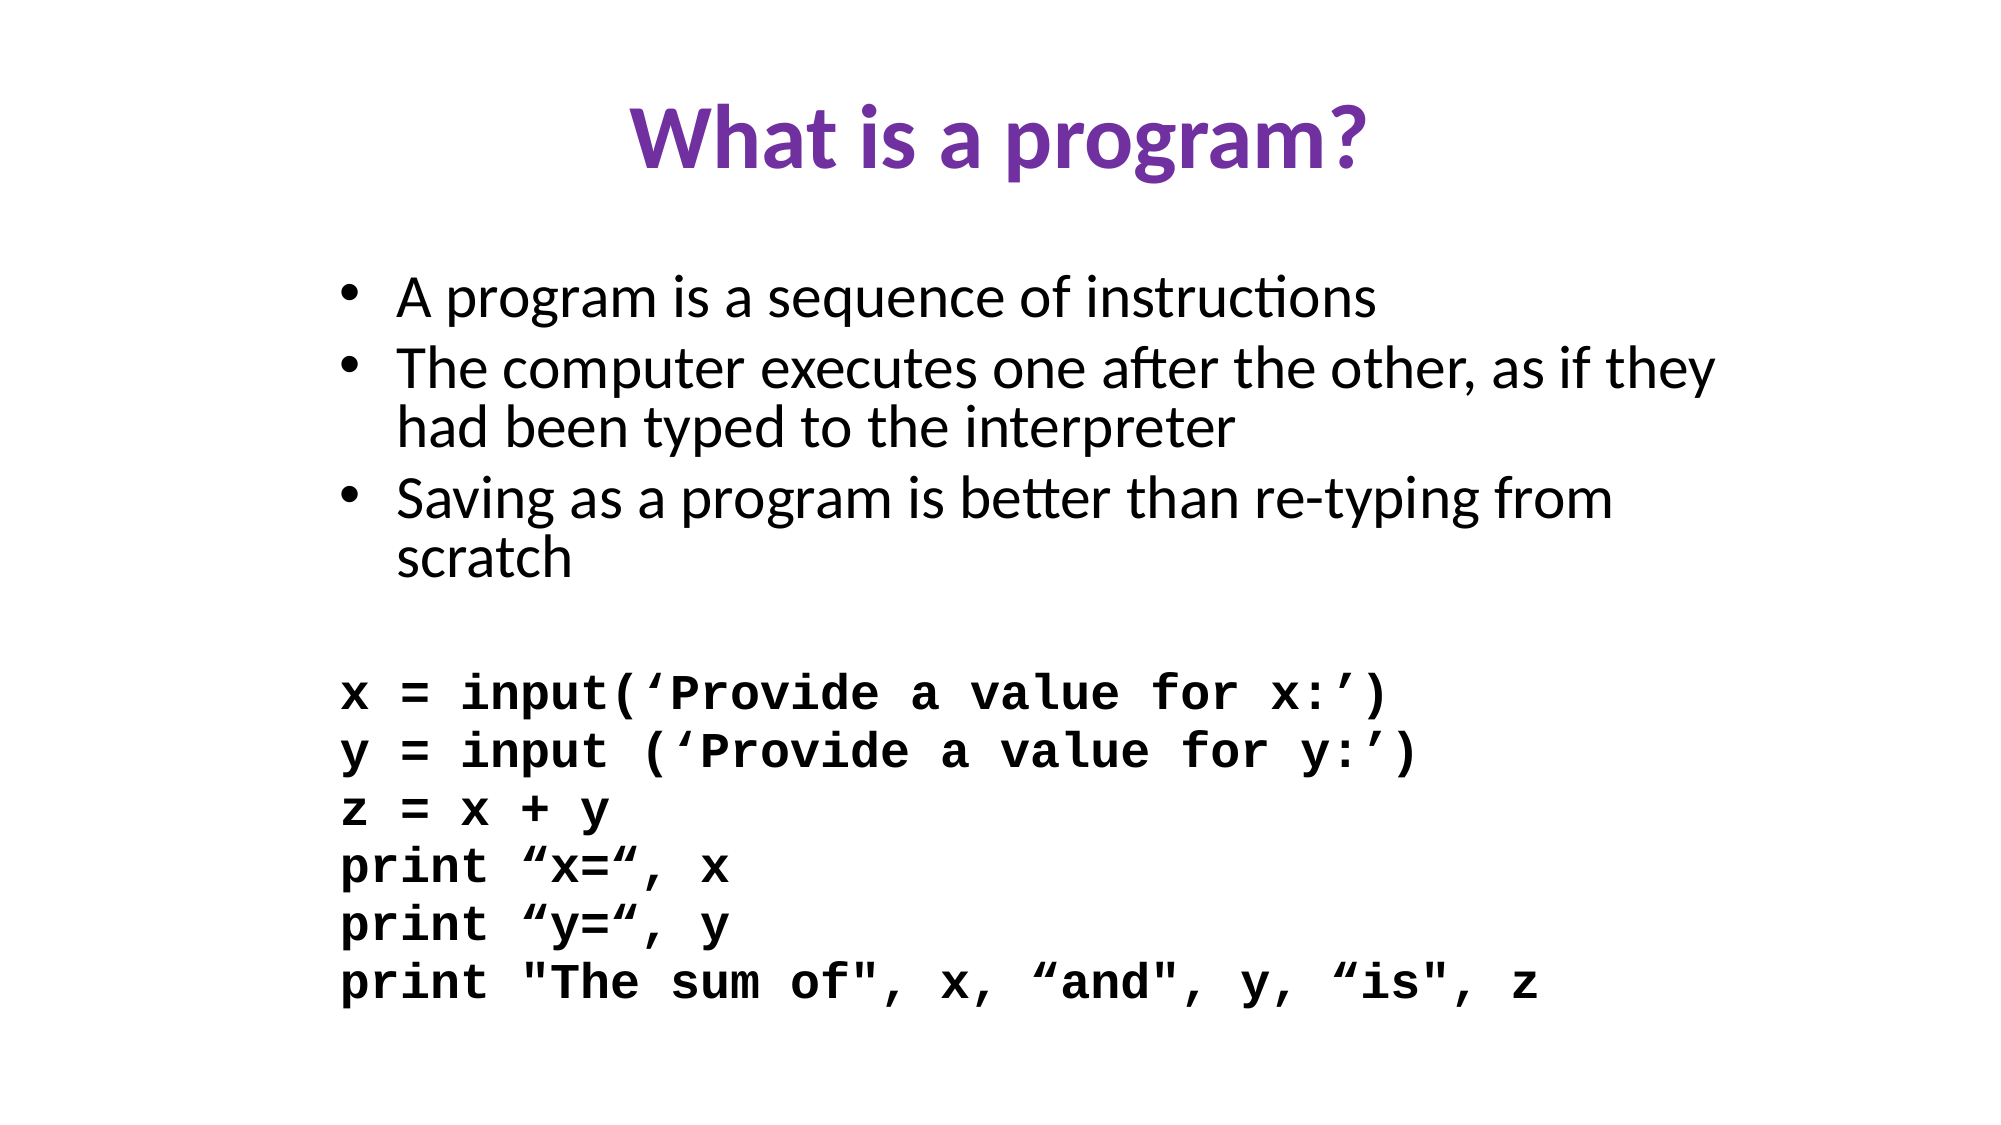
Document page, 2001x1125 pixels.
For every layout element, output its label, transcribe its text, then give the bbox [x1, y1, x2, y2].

list A program is a sequence of instructions The computer executes one after the other, as if they had been typed to the interpreter Saving as a program is better than re-typing from scratch x = input(‘Provide a value for x:’) y = input (‘Provide a value for y:’) z = x + y print “x=“, x print “y=“, y print "The sum of", x, “and", y, “is", z [324, 262, 1750, 1081]
title What is a program? [324, 45, 1675, 233]
